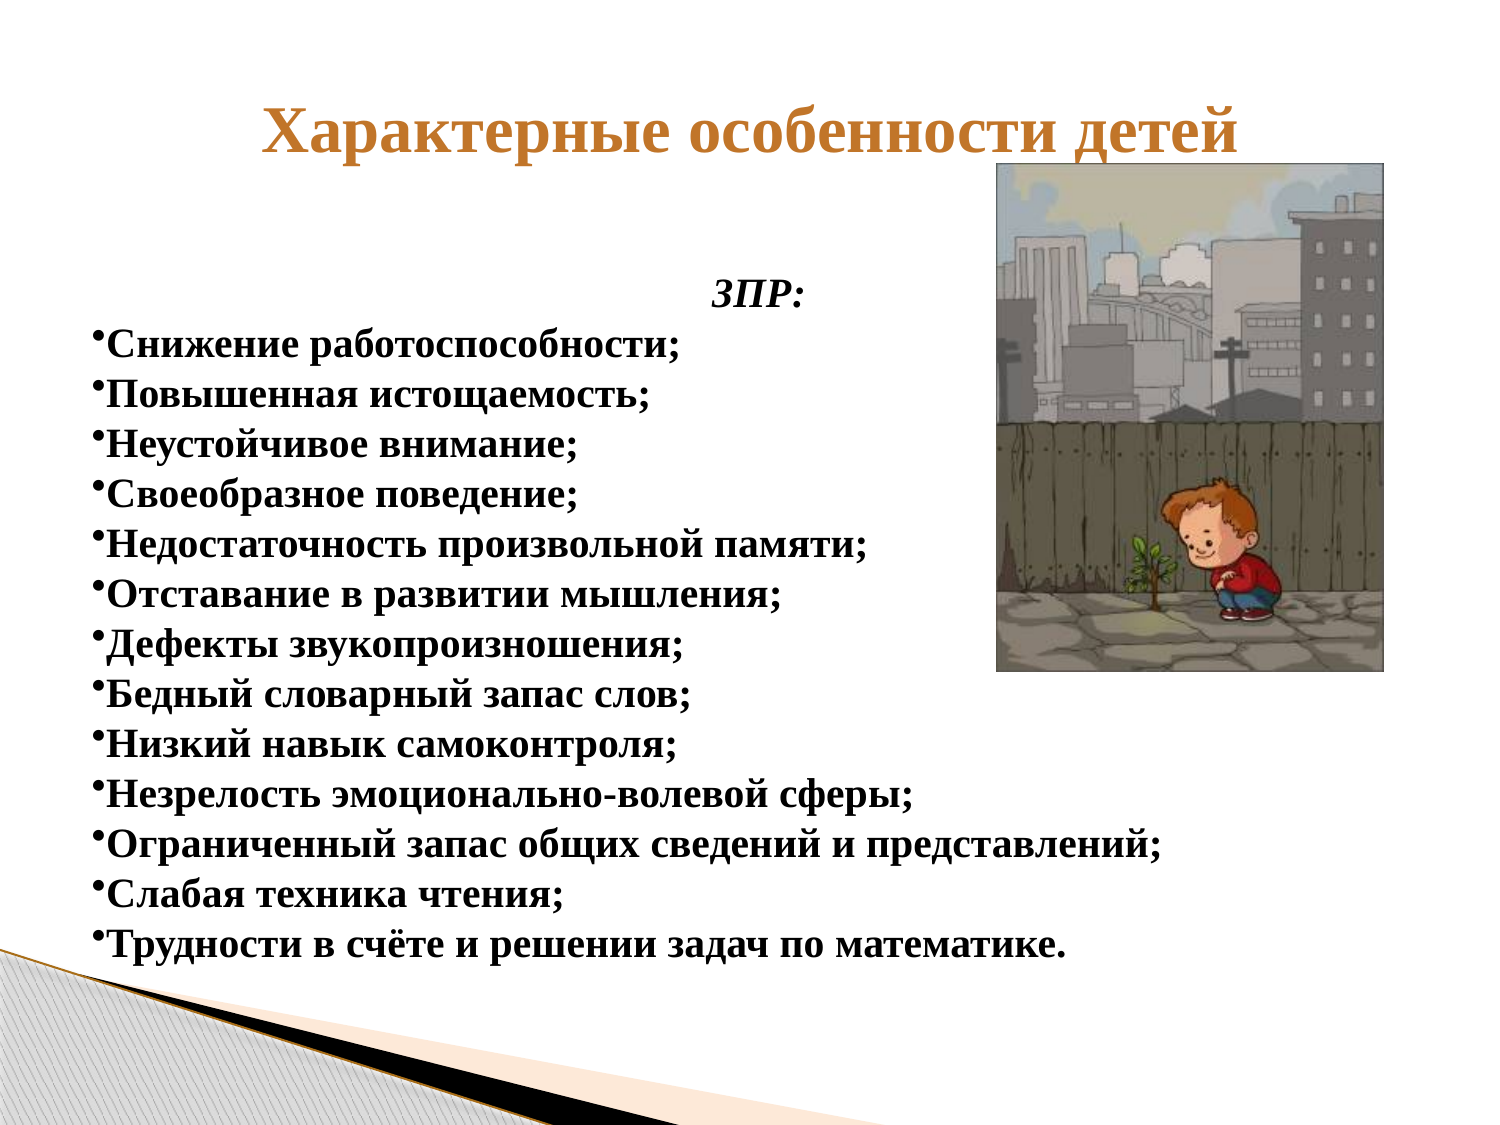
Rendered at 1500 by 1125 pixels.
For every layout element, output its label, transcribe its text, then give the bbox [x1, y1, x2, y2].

picture [995, 163, 1384, 673]
text_box Характерные особенности детей ЗПР: Снижение работоспособности; Повышенная истощаемость; Неустойчивое внимание; Своеобразное поведение; Недостаточность произвольной памяти; Отставание в развитии мышления; Дефекты звукопроизношения; Бедный словарный запас слов; Низкий навык самоконтроля; Незрелость эмоционально-волевой сферы; Ограниченный запас общих сведений и представлений; Слабая техника чтения; Трудности в счёте и решении задач по математике. [76, 78, 1442, 1034]
